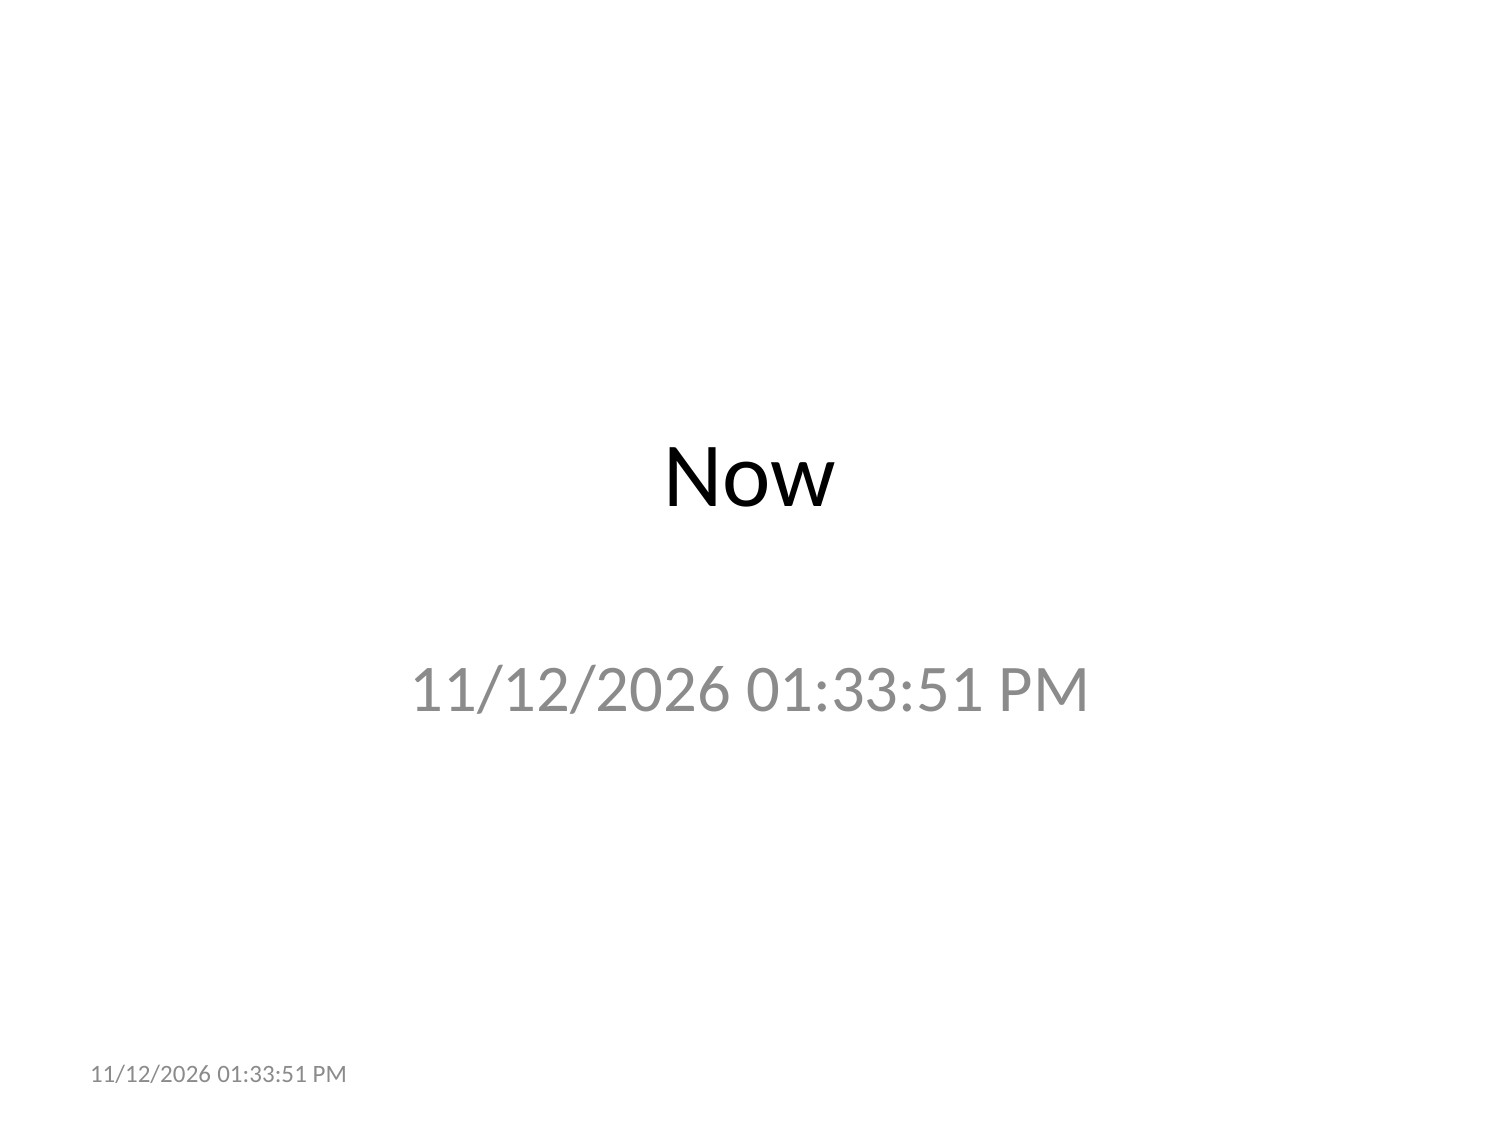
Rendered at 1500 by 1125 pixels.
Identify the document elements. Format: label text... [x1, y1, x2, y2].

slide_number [75, 1042, 425, 1103]
title Now [112, 349, 1388, 591]
subtitle 2011-12-19 10:20:04 AM [225, 637, 1275, 925]
